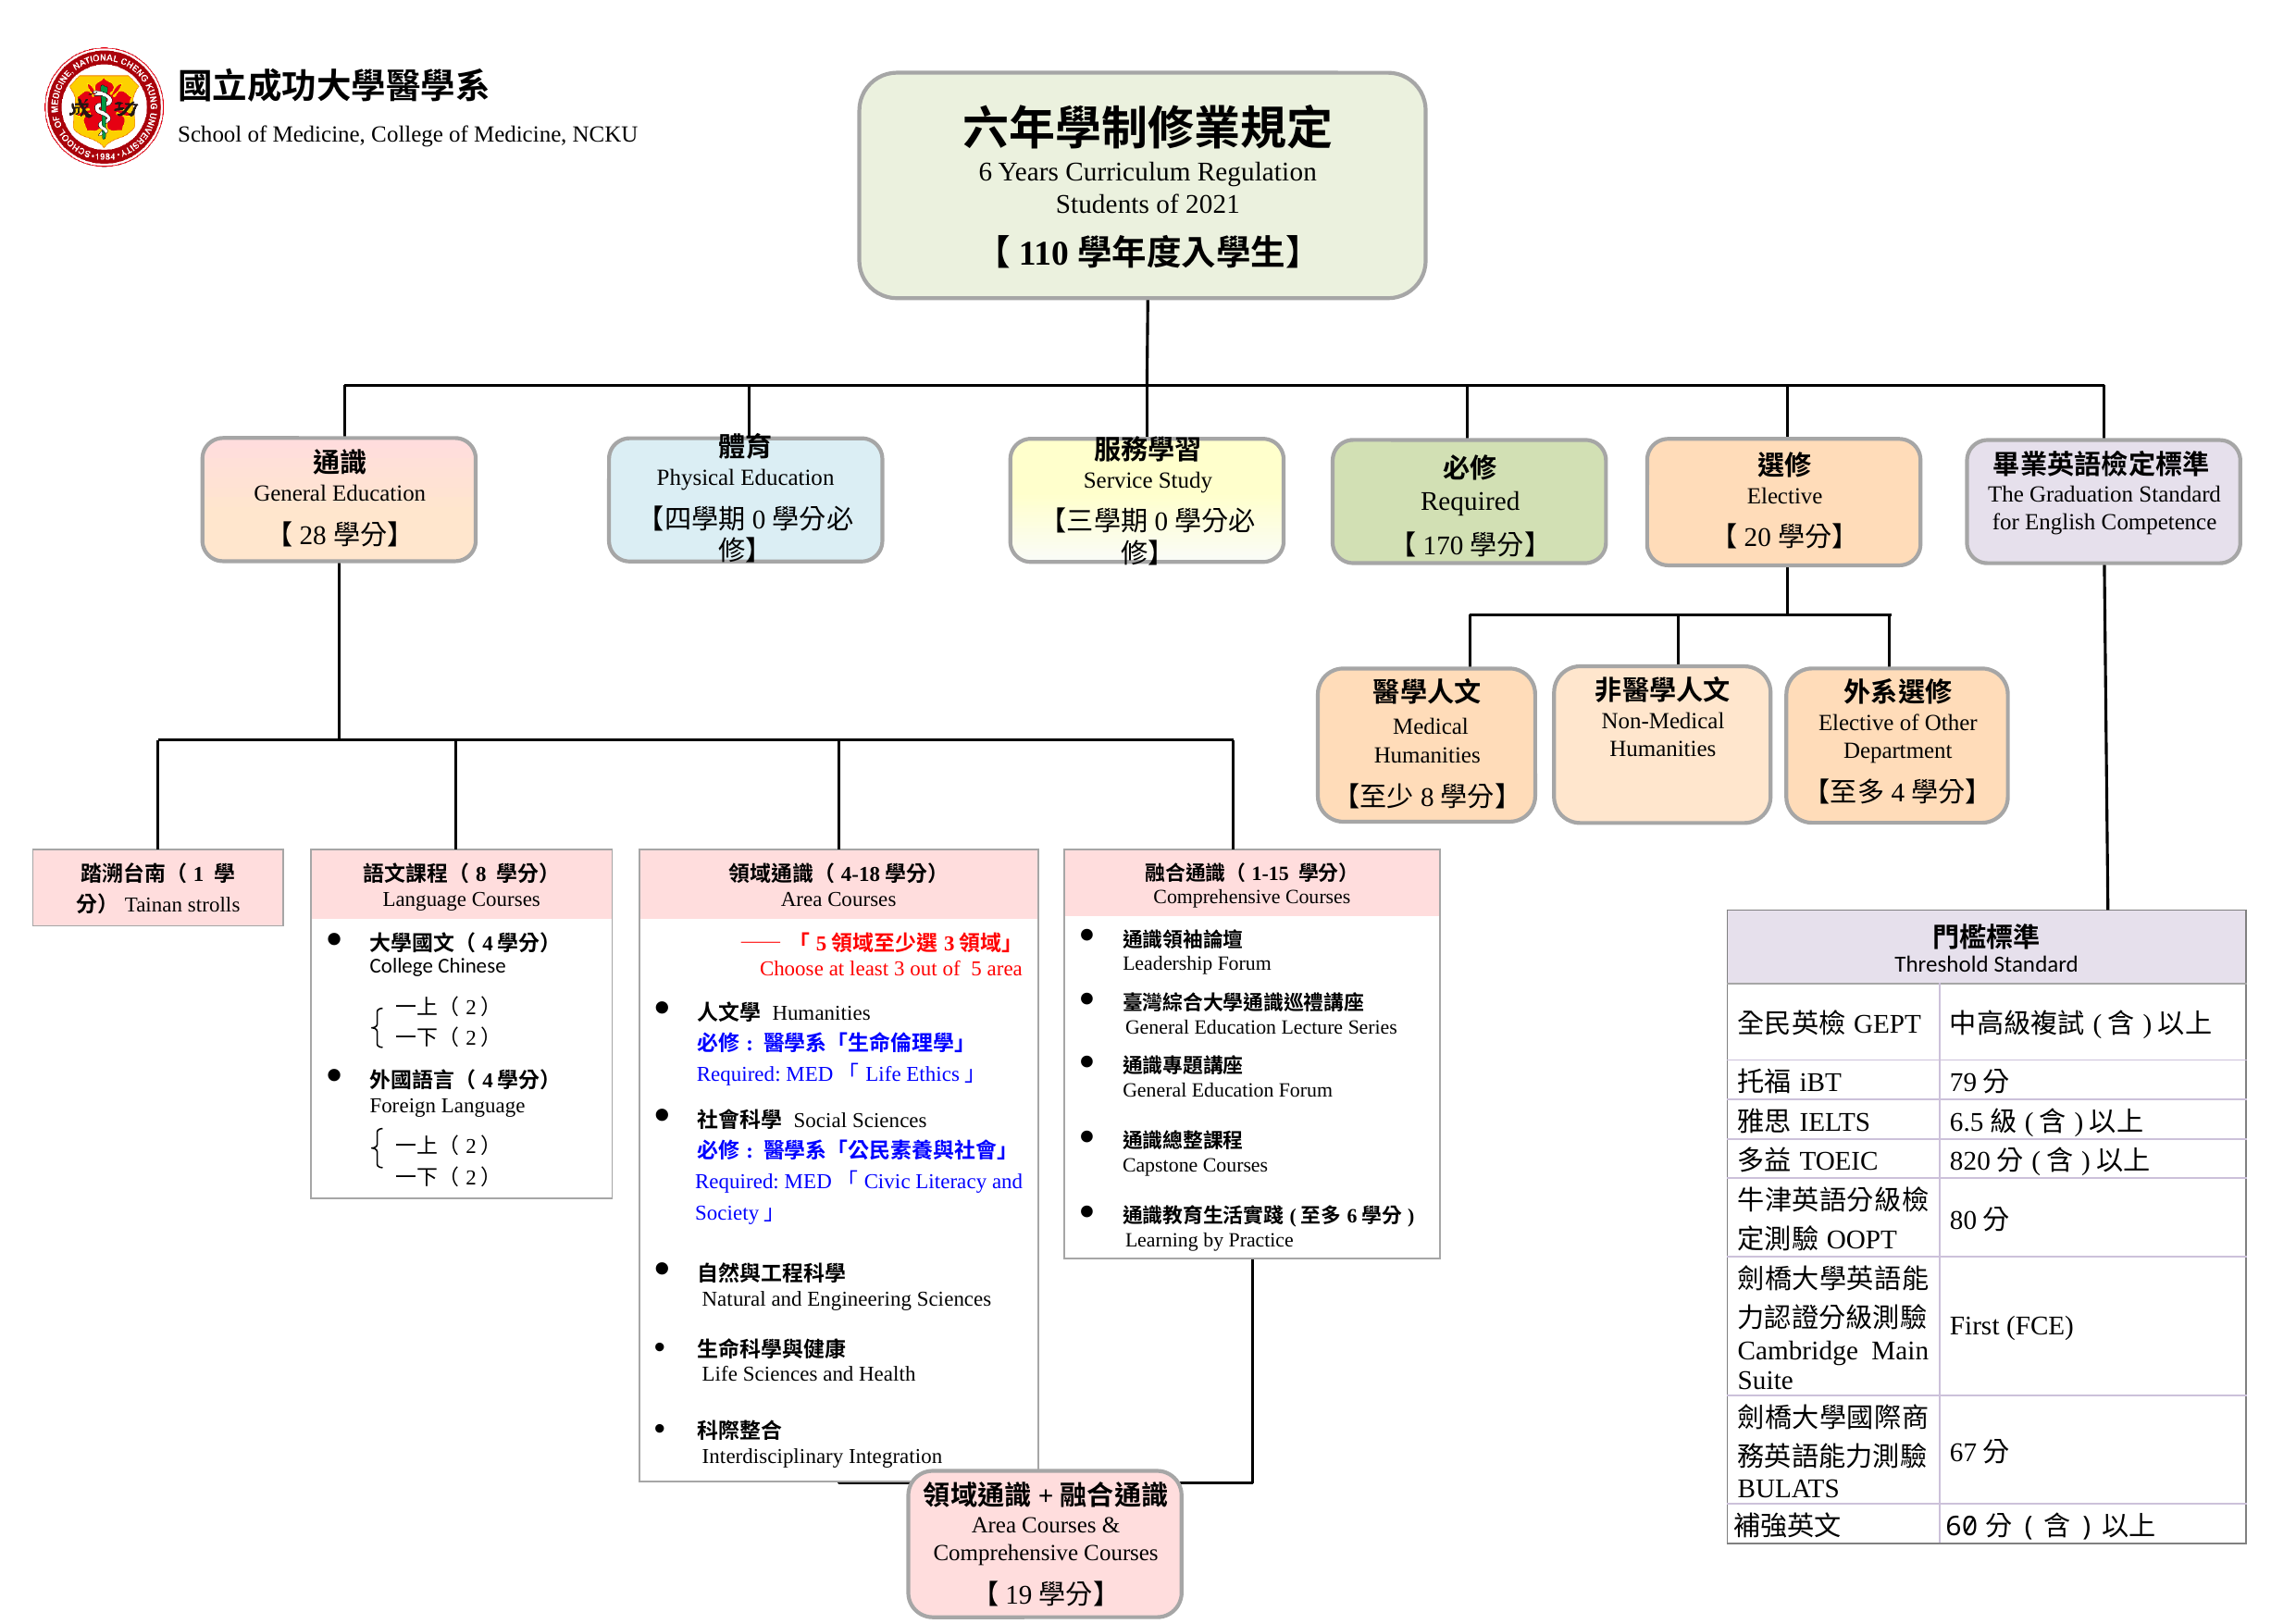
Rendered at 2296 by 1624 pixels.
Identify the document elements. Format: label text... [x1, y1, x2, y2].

table_cell 通識領袖論壇 Leadership Forum 臺灣綜合大學通識巡禮講座 General Education Lecture Series 通識專題講座 General Education Forum 通識總整課程 Capstone Courses 通識教育生活實踐(至多6學分) Learning by Practice [1065, 916, 1439, 1258]
text_box [370, 1127, 383, 1169]
table_cell 社會科學 Social Sciences 必修: 醫學系「公民素養與社會」 Required: MED「Civic Literacy and Society」 [640, 1096, 1037, 1233]
text_box [370, 1007, 383, 1048]
table_cell 自然與工程科學 Natural and Engineering Sciences [640, 1233, 941, 1318]
text_box 國立成功大學醫學系 [169, 56, 558, 112]
table_cell 補強英文 [1728, 1505, 1939, 1543]
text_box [1332, 440, 1607, 568]
table_header 融合通識（1-15 學分） Comprehensive Courses [1065, 850, 1439, 916]
table_cell ——「5領域至少選3領域」 Choose at least 3 out of 5 area [640, 919, 1037, 988]
table_cell 80分 [1941, 1179, 2245, 1256]
table_header 踏溯台南（1 學分）Tainan strolls [33, 850, 282, 925]
table_header 語文課程（8 學分） Language Courses [312, 850, 612, 919]
text_box School of Medicine, College of Medicine, NCKU [169, 112, 689, 154]
table_cell 820分(含)以上 [1941, 1140, 2245, 1177]
table_cell 雅思IELTS [1728, 1100, 1939, 1138]
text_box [1317, 668, 1536, 825]
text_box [946, 1131, 1145, 1469]
table_cell 6.5級(含)以上 [1941, 1100, 2245, 1138]
table_header 領域通識（4-18學分） Area Courses [640, 850, 1037, 919]
table_cell 生命科學與健康 Life Sciences and Health [640, 1318, 941, 1400]
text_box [2104, 570, 2108, 911]
table_cell 67分 [1941, 1396, 2245, 1503]
table_header 門檻標準 Threshold Standard [1728, 911, 2245, 983]
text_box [202, 438, 478, 562]
table_cell 托福iBT [1728, 1060, 1939, 1098]
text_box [1967, 440, 2242, 564]
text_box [908, 1470, 1184, 1624]
table_cell 科際整合 Interdisciplinary Integration [640, 1400, 941, 1481]
table_cell First (FCE) [1941, 1258, 2245, 1395]
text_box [608, 438, 883, 562]
table_cell 牛津英語分級檢定測驗OOPT [1728, 1179, 1939, 1256]
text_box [1554, 665, 1772, 824]
table_cell 多益TOEIC [1728, 1140, 1939, 1177]
table_cell 人文學 Humanities 必修: 醫學系「生命倫理學」 Required: MED「Life Ethics」 [640, 988, 1037, 1096]
table_cell 全民英檢GEPT [1728, 985, 1939, 1060]
table_cell 大學國文（4學分） College Chinese 一上（2） 一下（2） 外國語言（4學分） Foreign Language 一上（2） 一下（2） [312, 919, 612, 1197]
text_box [1786, 668, 2009, 849]
table_cell 劍橋大學英語能力認證分級測驗Cambridge Main Suite [1728, 1258, 1939, 1395]
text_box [1646, 439, 1922, 566]
picture [43, 45, 165, 167]
table_cell 中高級複試(含)以上 [1941, 985, 2245, 1060]
table_cell 60分(含)以上 [1941, 1505, 2245, 1543]
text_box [859, 72, 1432, 299]
table_cell 79分 [1941, 1060, 2245, 1098]
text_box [1010, 438, 1285, 564]
table_cell 劍橋大學國際商務英語能力測驗BULATS [1728, 1396, 1939, 1503]
